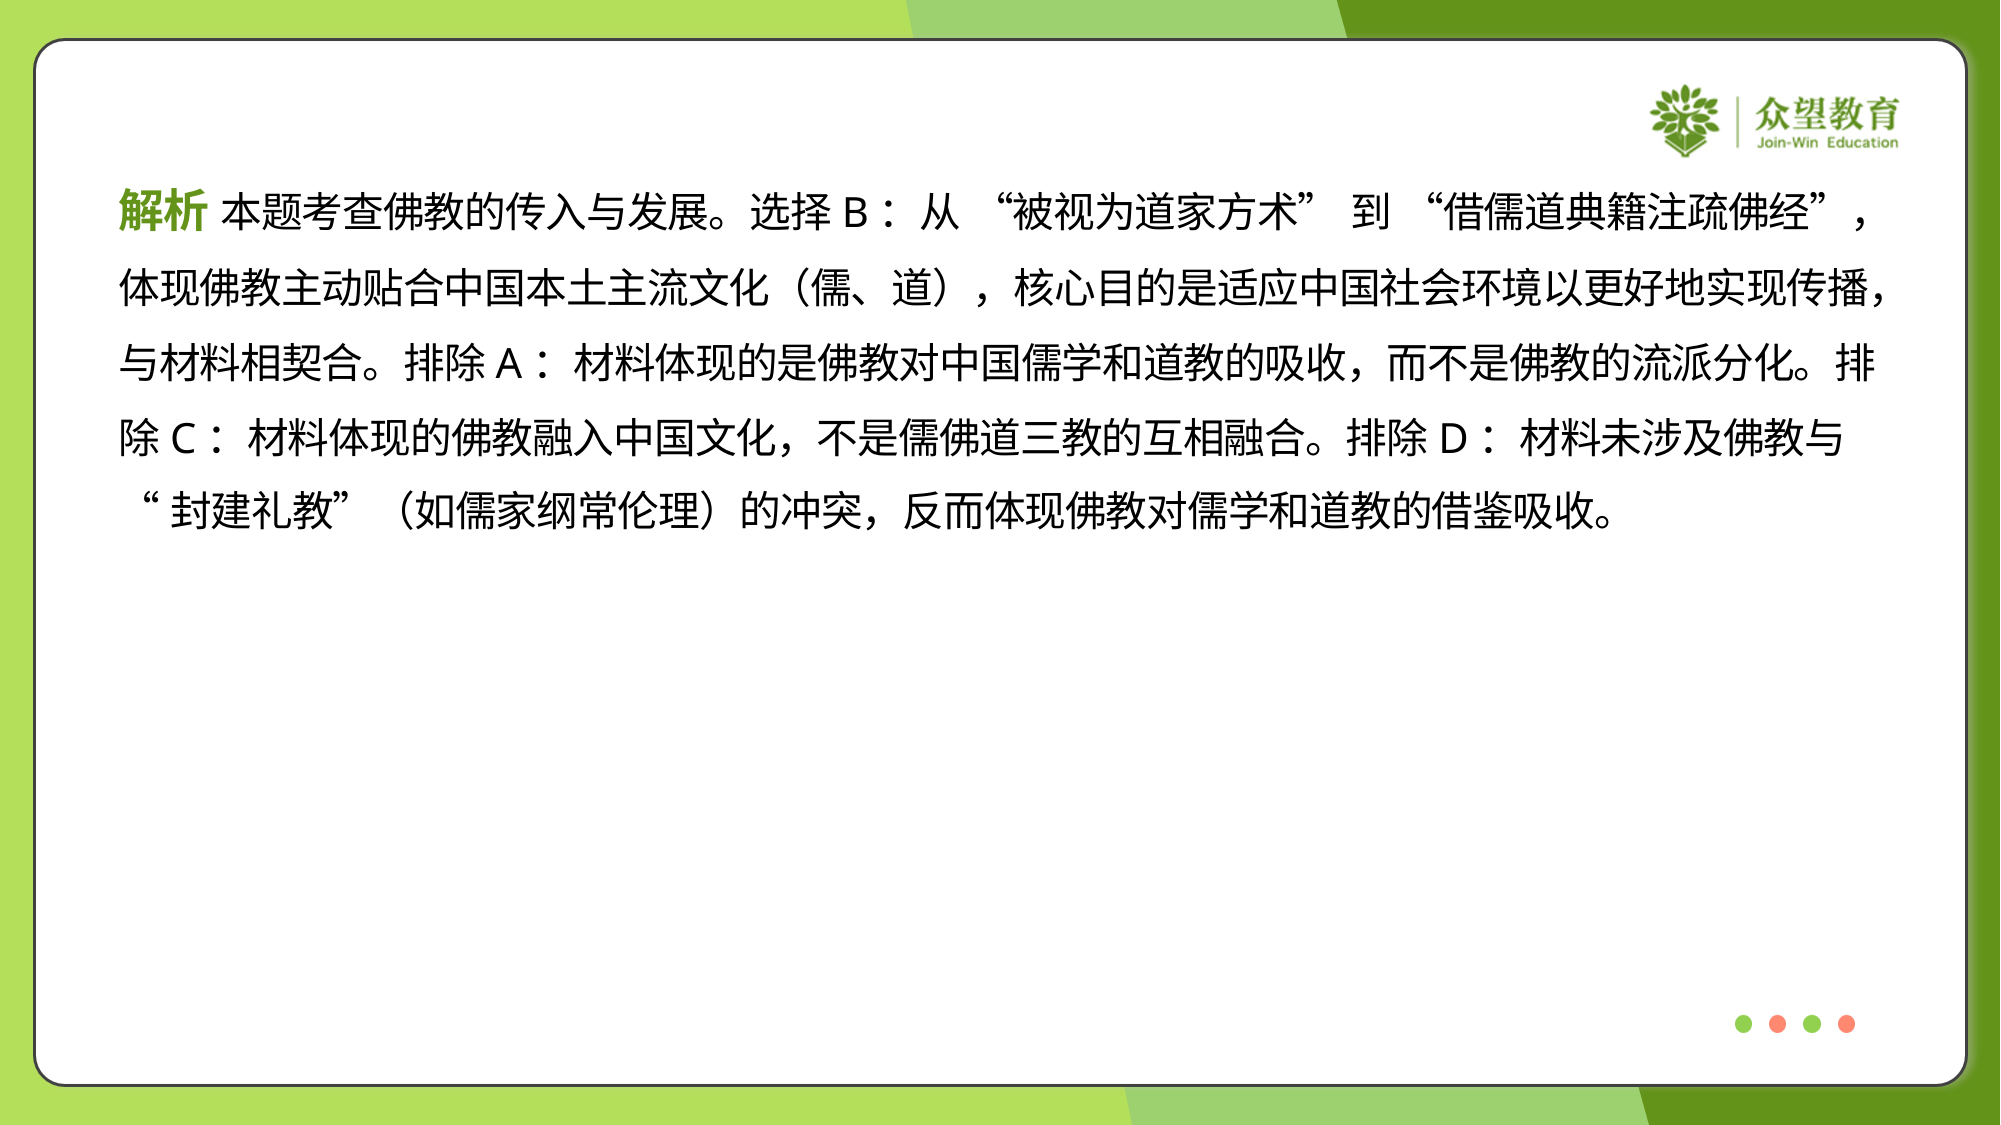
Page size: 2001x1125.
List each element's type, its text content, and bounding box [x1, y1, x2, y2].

picture [0, 0, 2000, 1125]
text_box 解析 本题考查佛教的传入与发展。选择B：从 “被视为道家方术” 到 “借儒道典籍注疏佛经”， 体现佛教主动贴合中国本土主流文化（儒、道），核心目的是适应中国社会环境以更好地实现传播， 与材料相契合。排除A：材料体现的是佛教对中国儒学和道教的吸收，而不是佛教的流派分化。排 除C：材料体现的佛教融入中国文化，不是儒佛道三教的互相融合。排除D：材料未涉及佛教与 “封建礼教”（如儒家纲常伦理）的冲突，反而体现佛教对儒学和道教的借鉴吸收。 [118, 159, 1883, 527]
